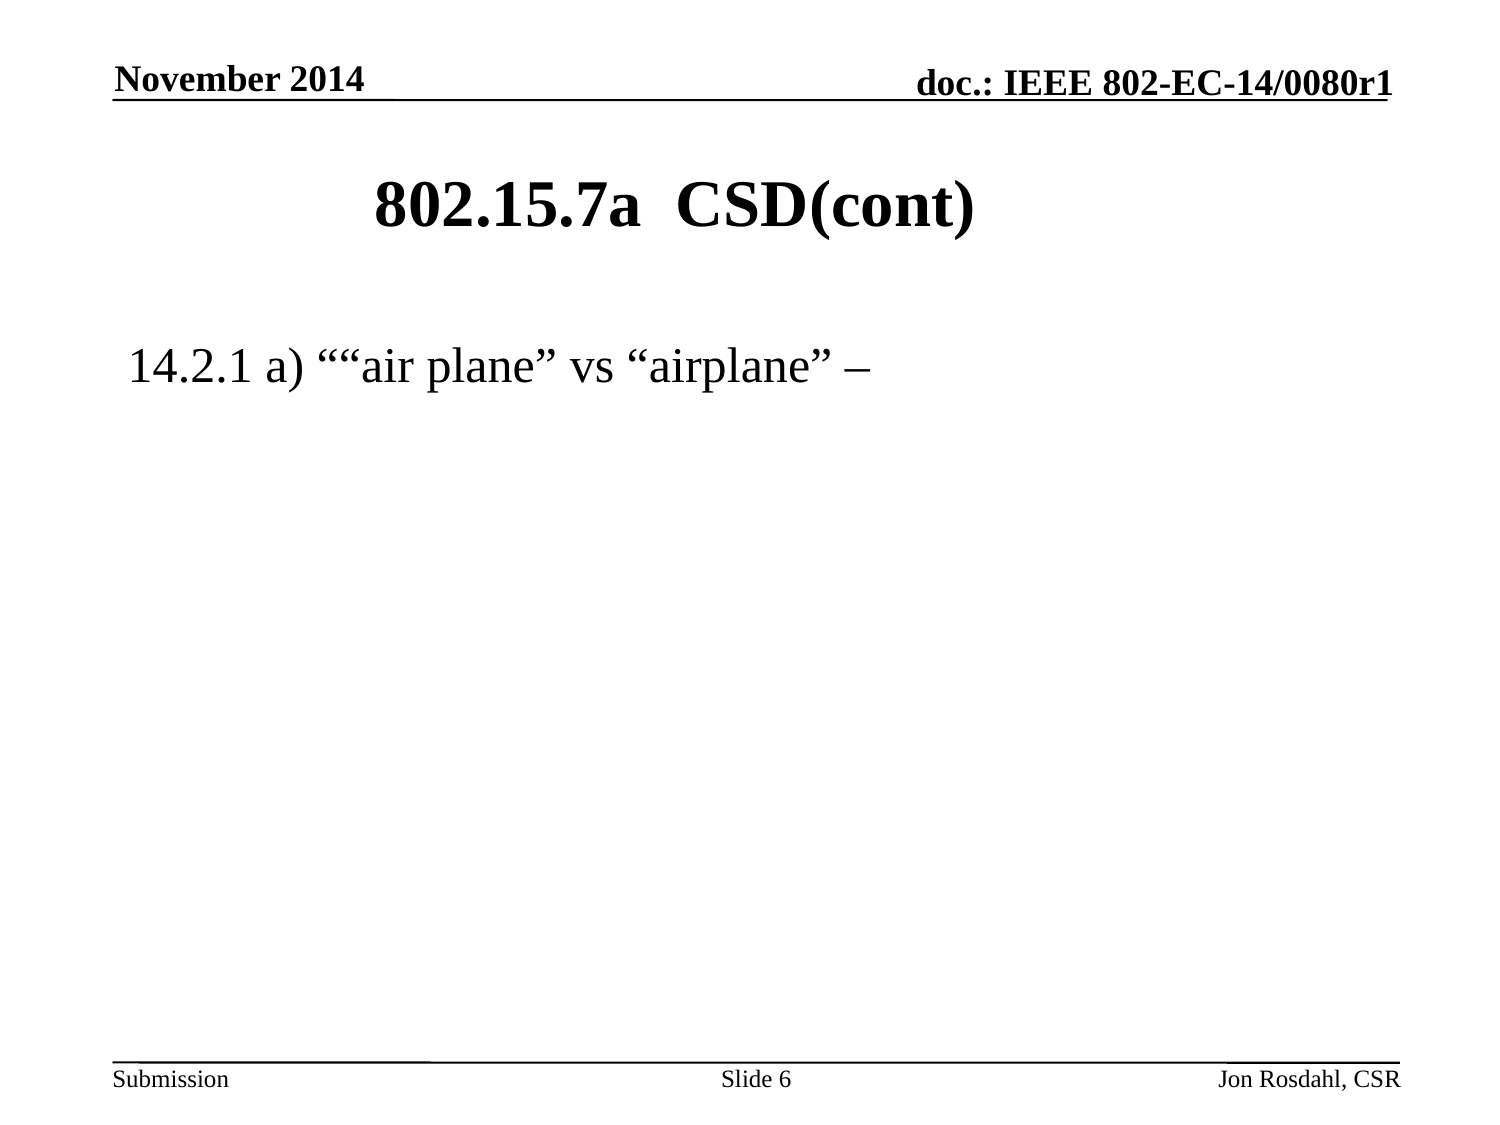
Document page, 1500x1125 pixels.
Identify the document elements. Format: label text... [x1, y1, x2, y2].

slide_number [114, 54, 423, 100]
list 14.2.1 a) ““air plane” vs “airplane” – [112, 324, 1388, 1000]
slide_number Slide 6 [712, 1061, 800, 1123]
title 802.15.7a CSD(cont) [112, 112, 1388, 288]
footer Jon Rosdahl, CSR [878, 1061, 1402, 1093]
